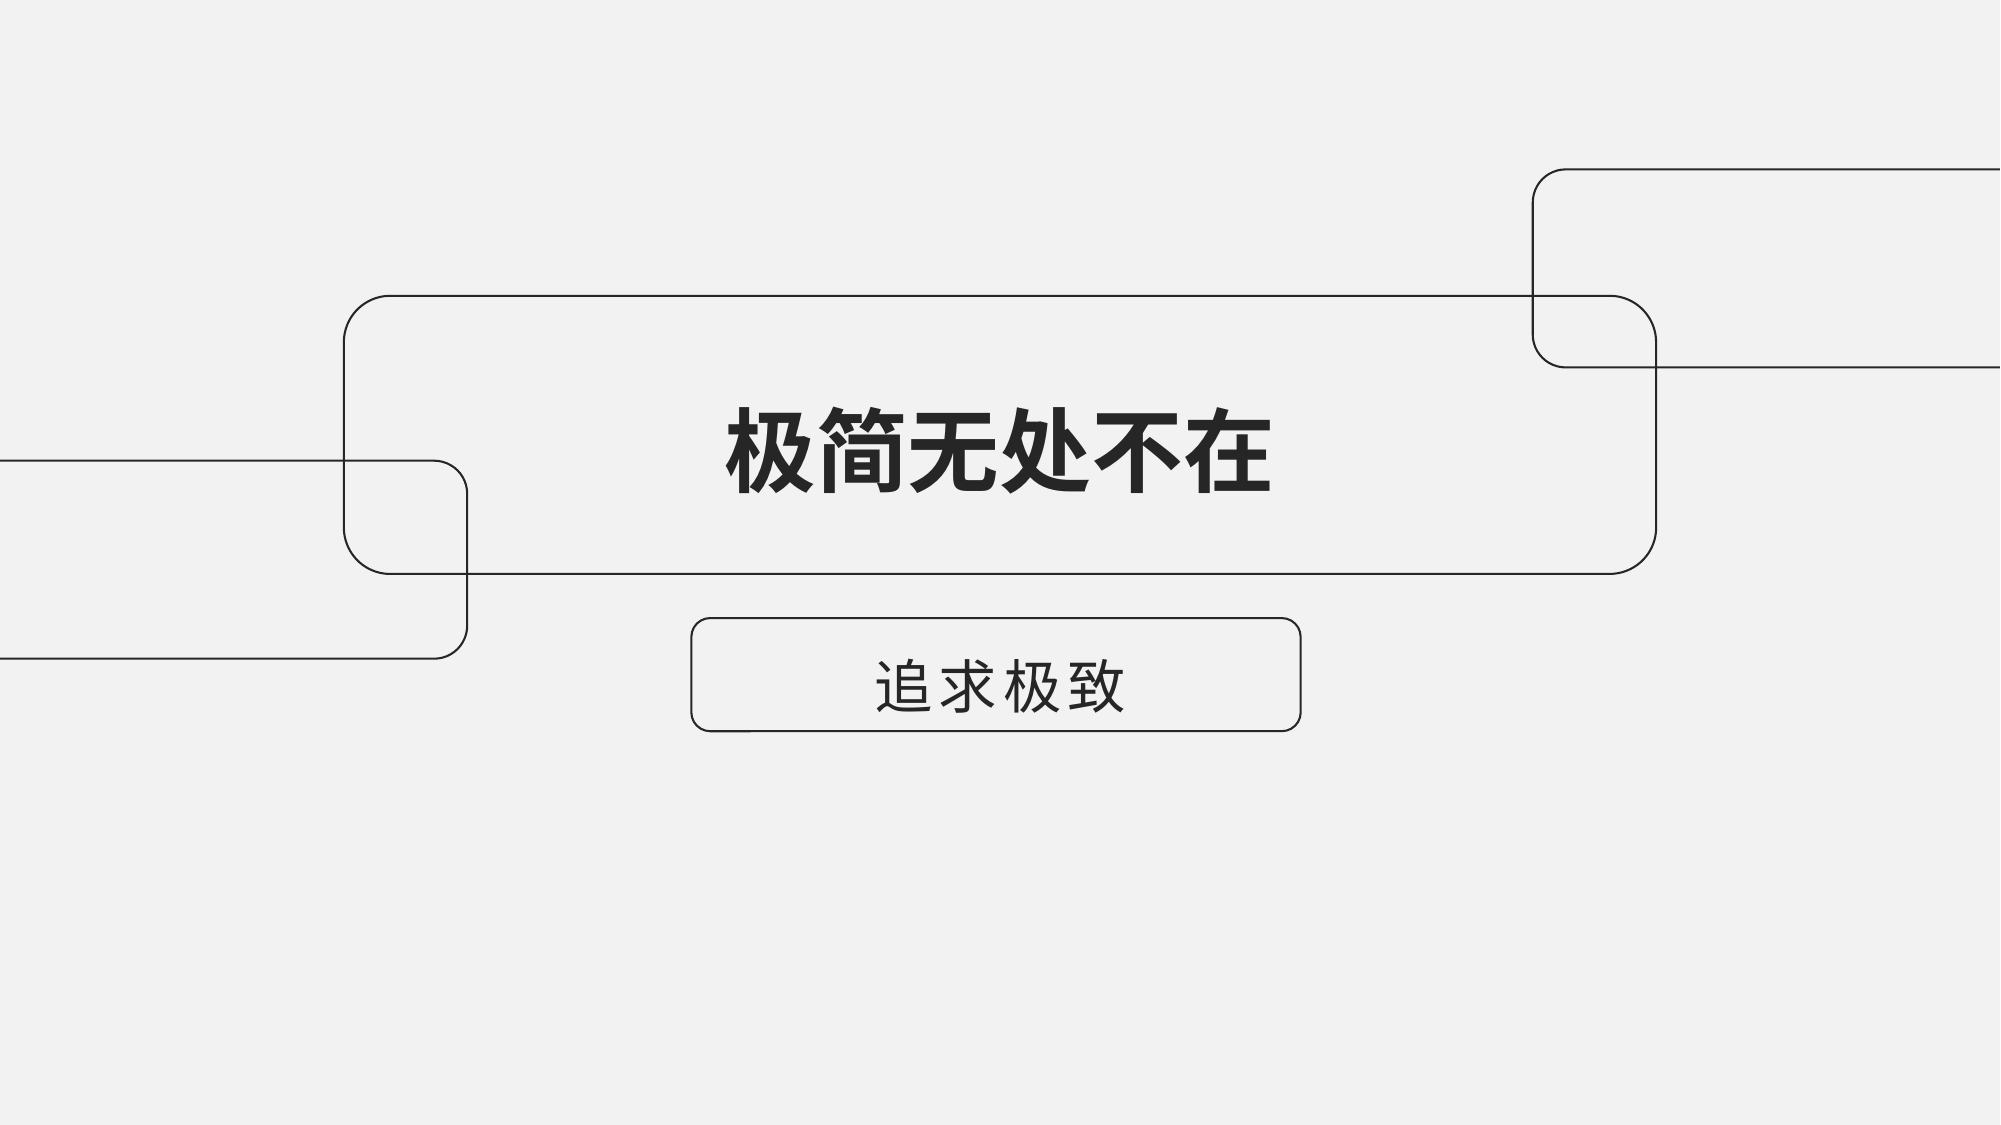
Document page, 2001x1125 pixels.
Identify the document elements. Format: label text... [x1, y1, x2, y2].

text_box [0, 459, 469, 660]
text_box [1531, 168, 2000, 369]
text_box [342, 294, 1658, 575]
text_box 极简无处不在 [709, 386, 1291, 511]
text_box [691, 618, 1301, 732]
